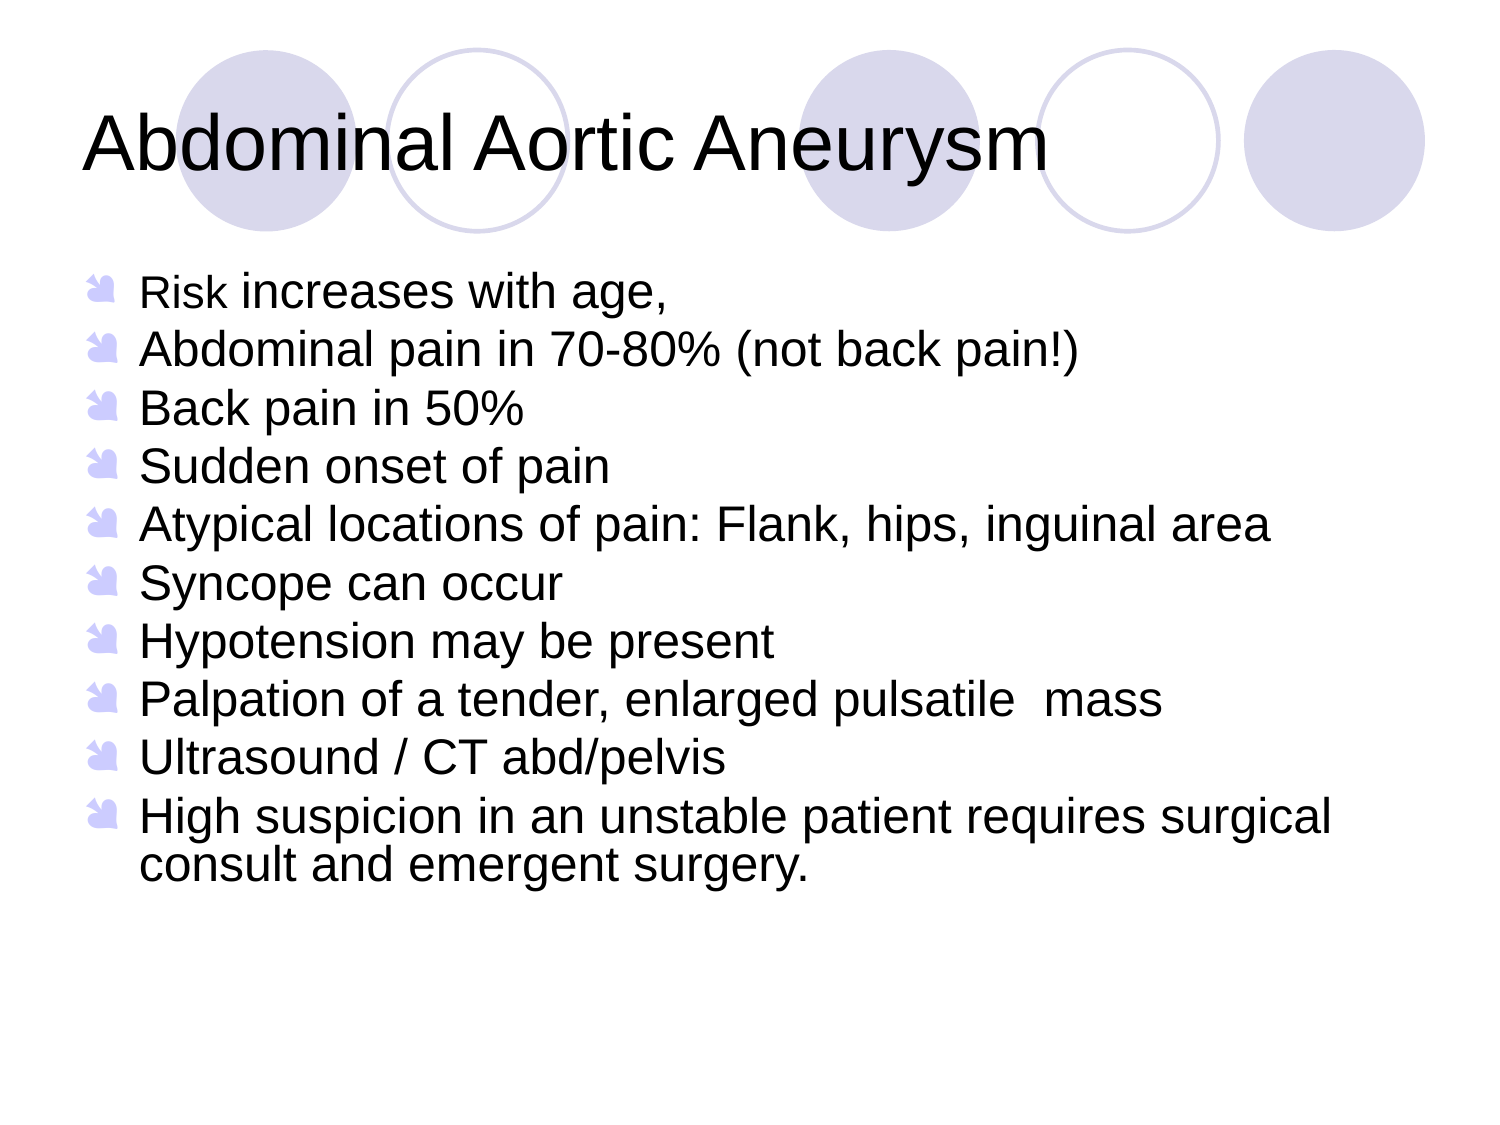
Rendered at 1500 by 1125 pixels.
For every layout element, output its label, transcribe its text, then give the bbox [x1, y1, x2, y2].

title Abdominal Aortic Aneurysm [74, 44, 1426, 234]
list Risk increases with age, Abdominal pain in 70-80% (not back pain!) Back pain in 50% Sudden onset of pain Atypical locations of pain: Flank, hips, inguinal area Syncope can occur Hypotension may be present Palpation of a tender, enlarged pulsatile mass Ultrasound / CT abd/pelvis High suspicion in an unstable patient requires surgical consult and emergent surgery. [74, 261, 1426, 1007]
